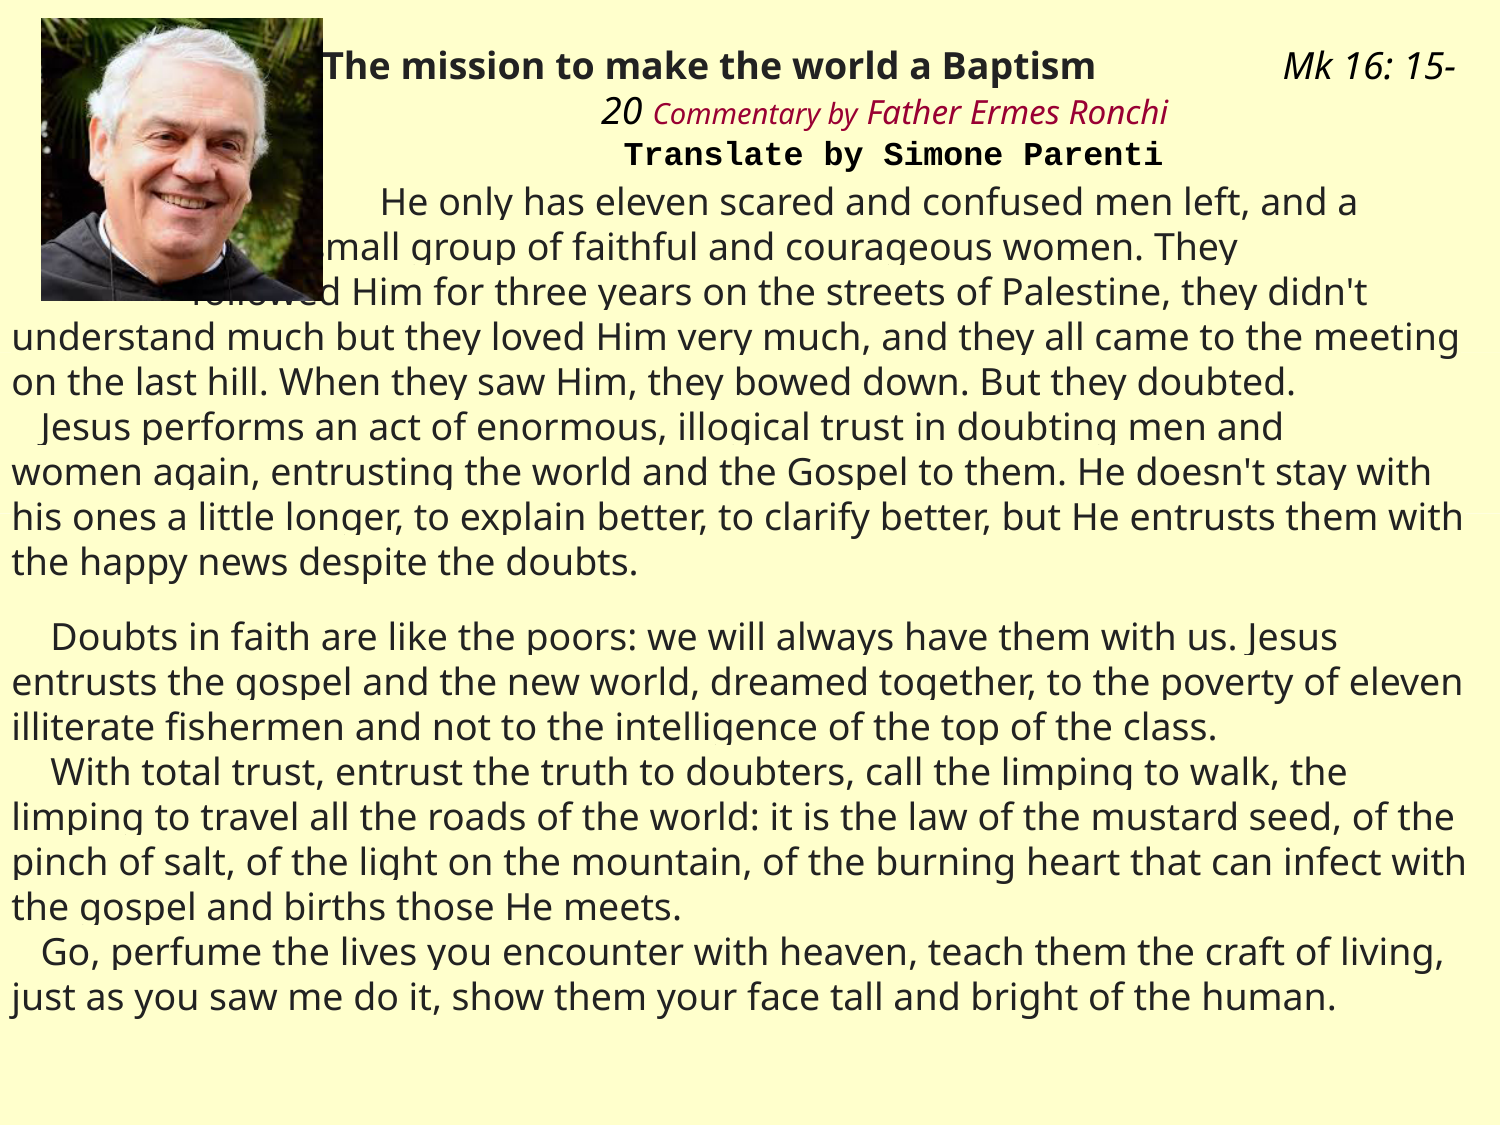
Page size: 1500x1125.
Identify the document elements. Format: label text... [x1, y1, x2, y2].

text_box The mission to make the world a Baptism Mk 16: 15-20 Commentary by Father Ermes Ronchi Translate by Simone Parenti [323, 34, 1487, 170]
picture [41, 18, 323, 301]
text_box He only has eleven scared and confused men left, and a small group of faithful and courageous women. They followed Him for three years on the streets of Palestine, they didn't understand much but they loved Him very much, and they all came to the meeting on the last hill. When they saw Him, they bowed down. But they doubted. Jesus performs an act of enormous, illogical trust in doubting men and women again, entrusting the world and the Gospel to them. He doesn't stay with his ones a little longer, to explain better, to clarify better, but He entrusts them with the happy news despite the doubts. Doubts in faith are like the poors: we will always have them with us. Jesus entrusts the gospel and the new world, dreamed together, to the poverty of eleven illiterate fishermen and not to the intelligence of the top of the class. With total trust, entrust the truth to doubters, call the limping to walk, the limping to travel all the roads of the world: it is the law of the mustard seed, of the pinch of salt, of the light on the mountain, of the burning heart that can infect with the gospel and births those He meets. Go, perfume the lives you encounter with heaven, teach them the craft of living, just as you saw me do it, show them your face tall and bright of the human. [0, 170, 1497, 1026]
